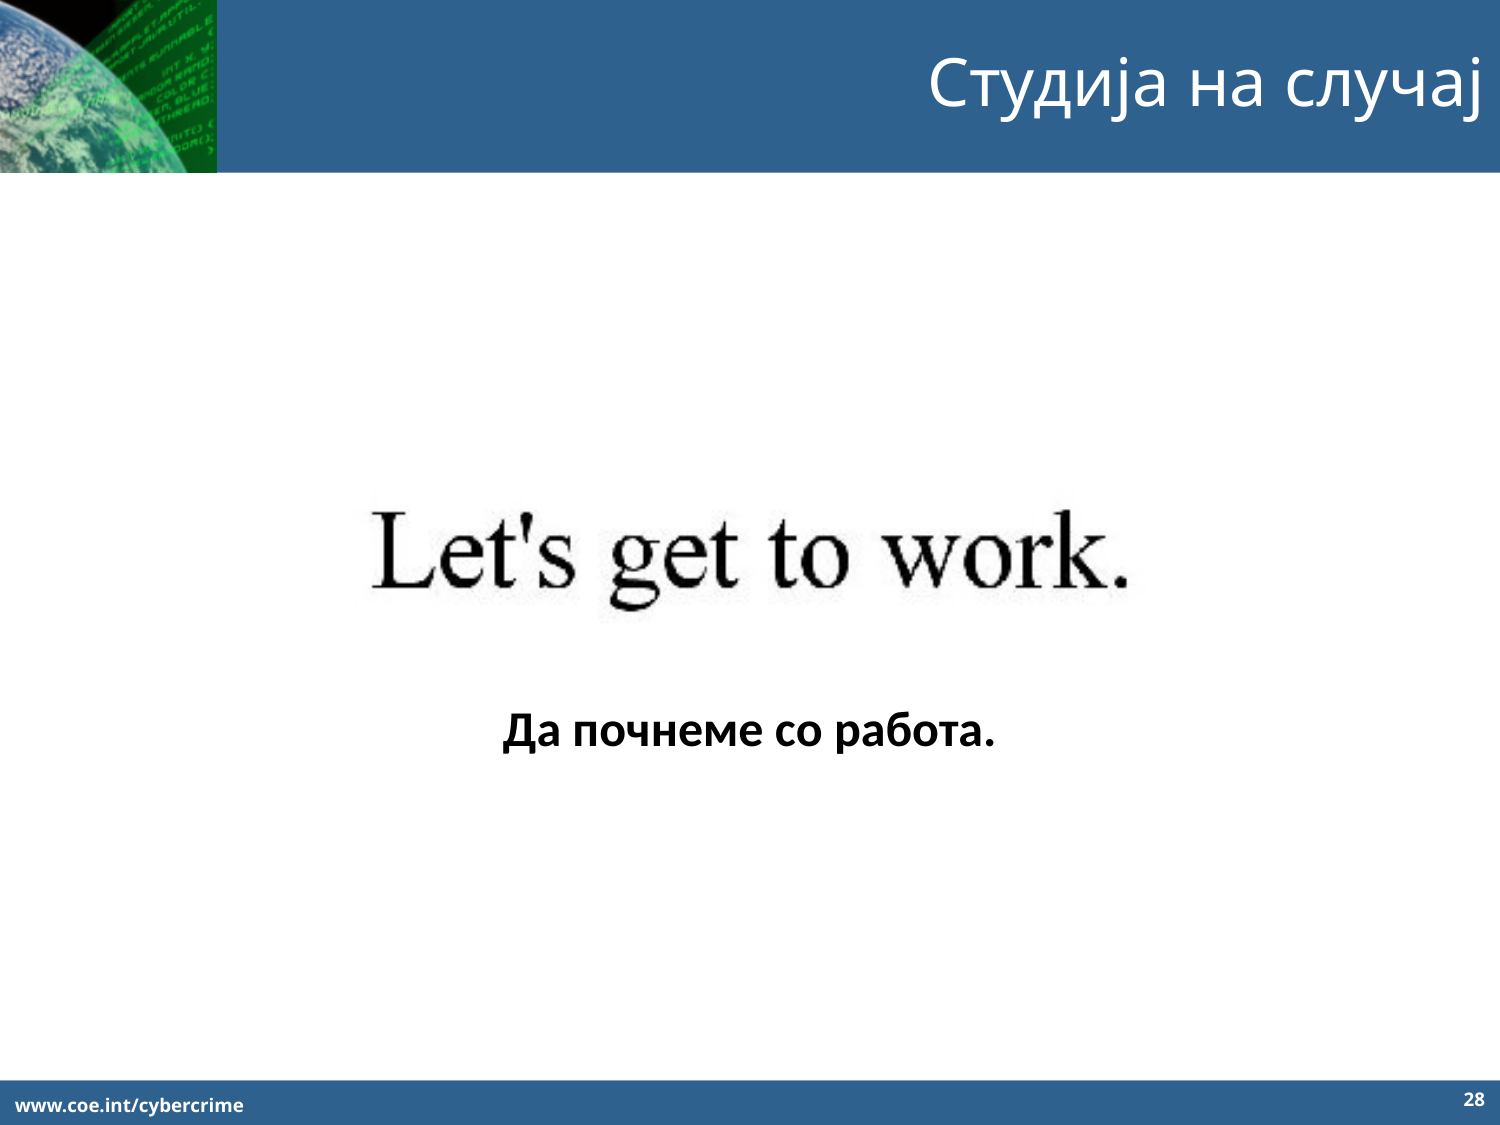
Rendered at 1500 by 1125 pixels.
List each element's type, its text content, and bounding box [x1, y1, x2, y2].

picture [354, 397, 1146, 728]
slide_number 28 [1162, 1080, 1500, 1125]
picture [0, 0, 217, 173]
list Студија на случај [461, 0, 1500, 170]
text_box Да почнеме со работа. [428, 728, 1072, 765]
